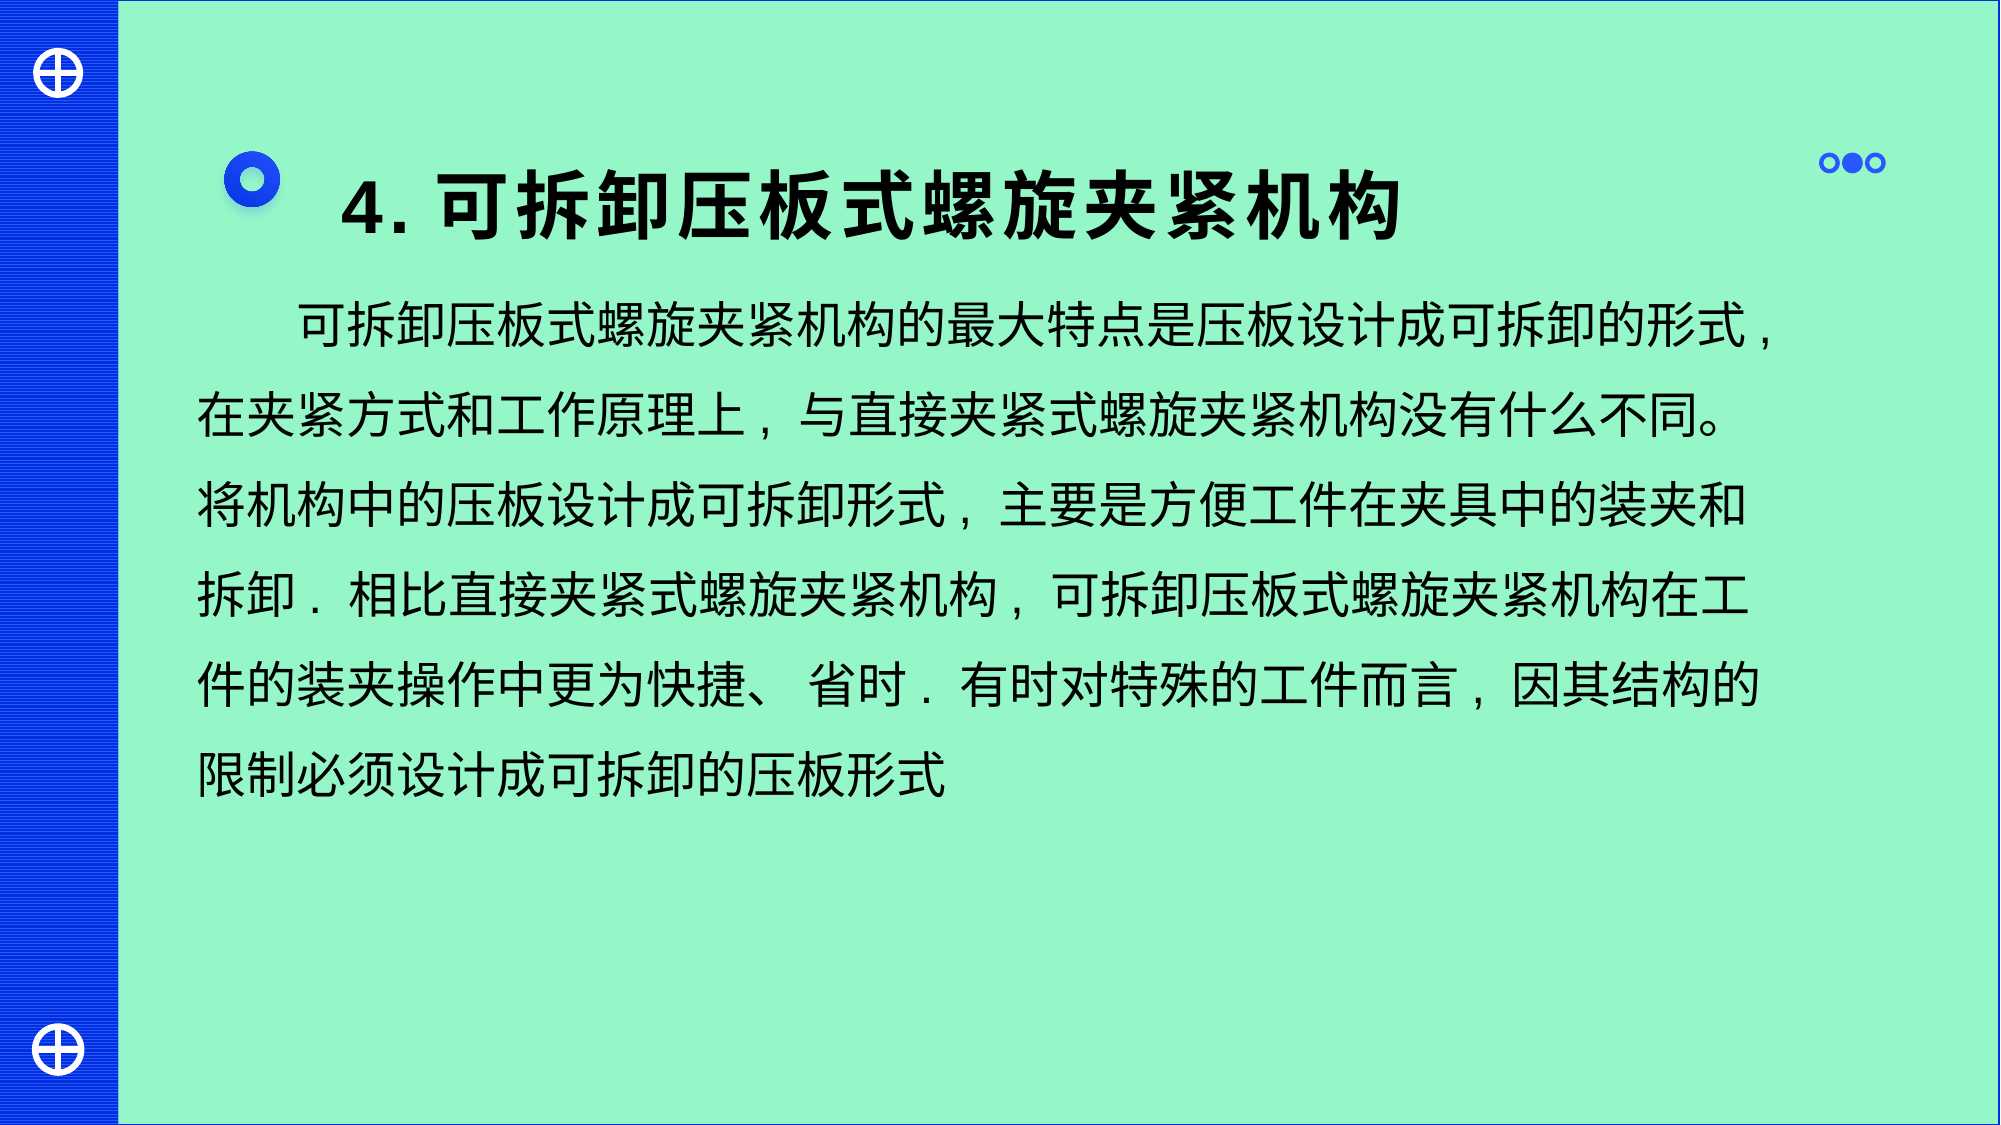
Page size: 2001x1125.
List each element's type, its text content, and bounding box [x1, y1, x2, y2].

text_box 4.可拆卸压板式螺旋夹紧机构 [218, 135, 1506, 256]
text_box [1819, 152, 1886, 174]
text_box 可拆卸压板式螺旋夹紧机构的最大特点是压板设计成可拆卸的形式, 在夹紧方式和工作原理上, 与直接夹紧式螺旋夹紧机构没有什么不同。 将机构中的压板设计成可拆卸形式, 主要是方便工件在夹具中的装夹和拆卸. 相比直接夹紧式螺旋夹紧机构, 可拆卸压板式螺旋夹紧机构在工件的装夹操作中更为快捷、 省时. 有时对特殊的工件而言, 因其结构的限制必须设计成可拆卸的压板形式 [181, 256, 1793, 812]
text_box [33, 1025, 83, 1074]
text_box [35, 49, 82, 96]
text_box [0, 0, 119, 1125]
